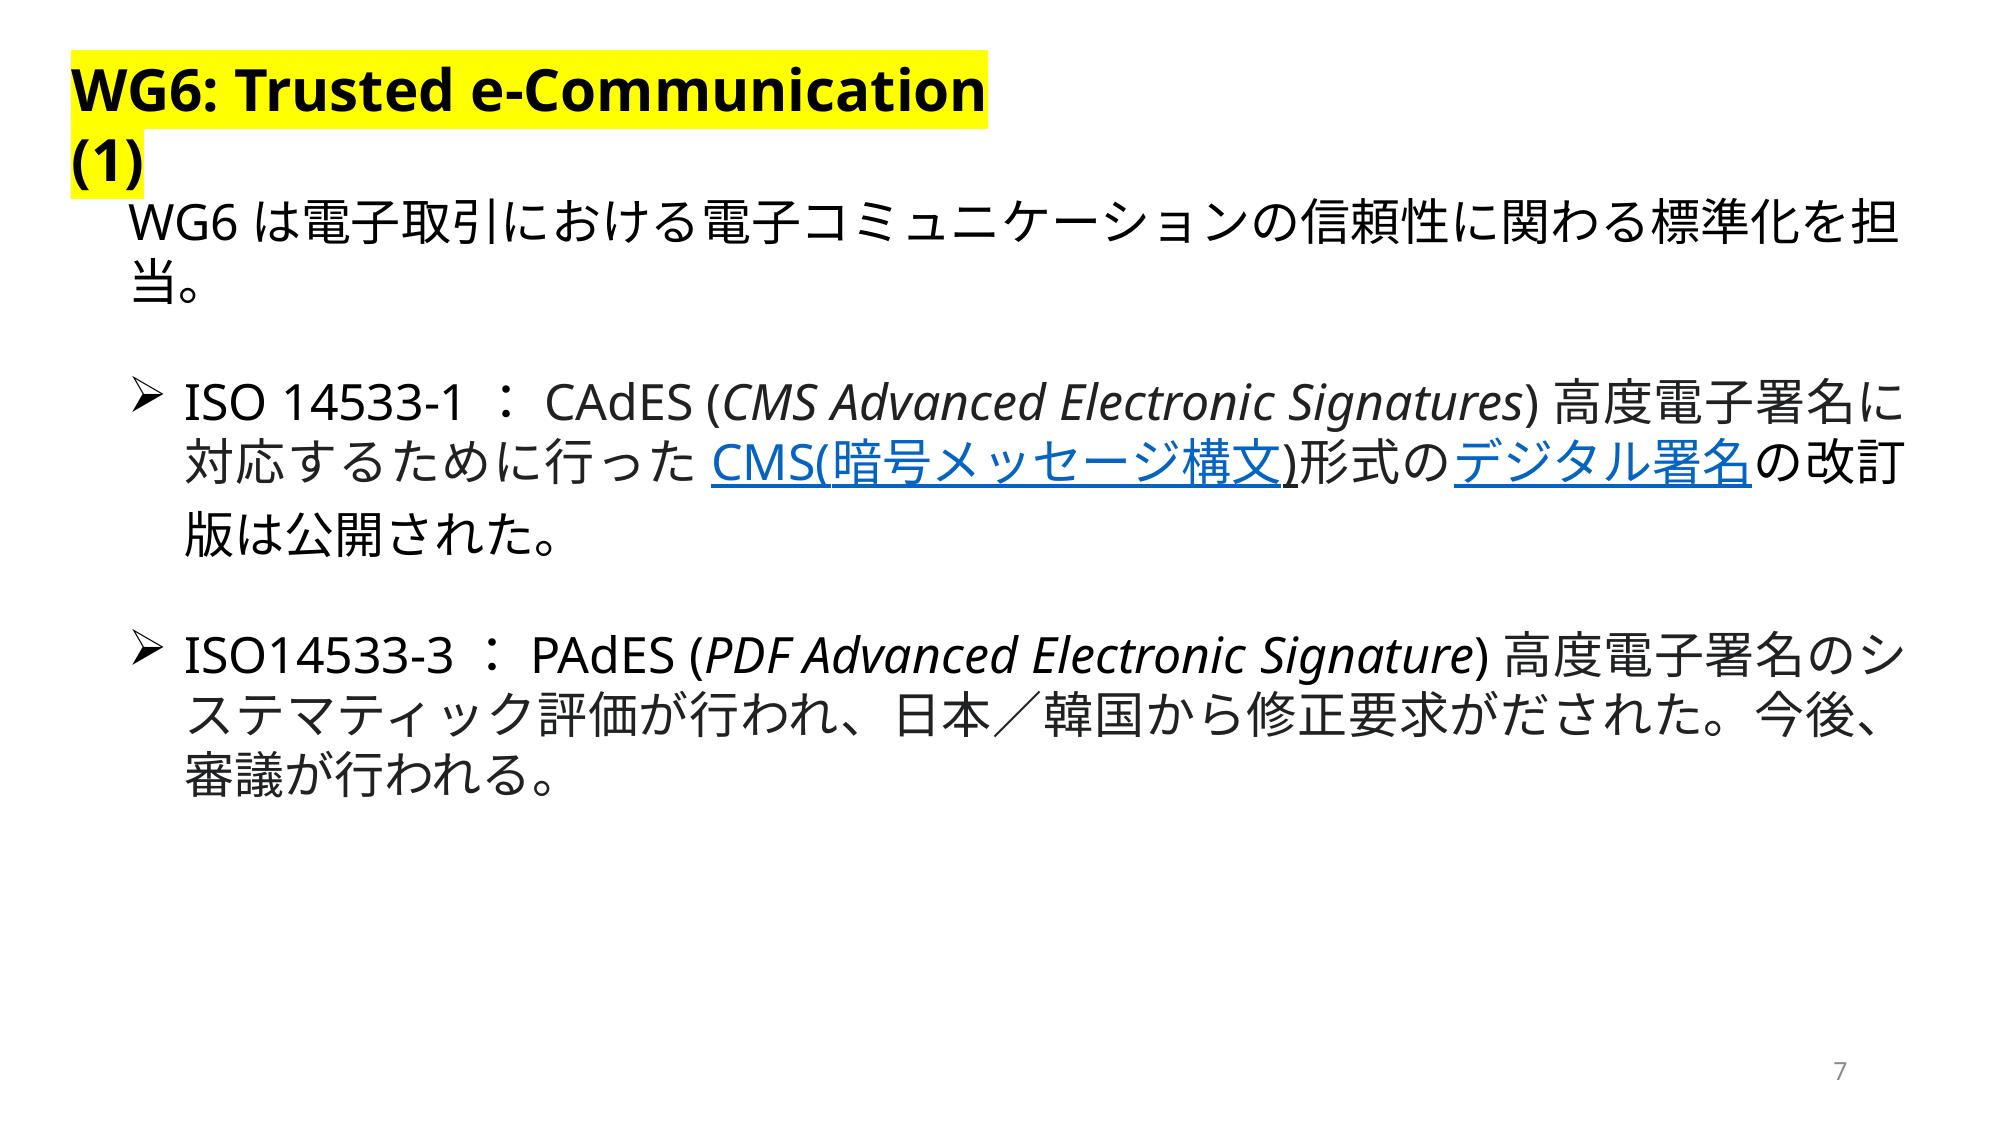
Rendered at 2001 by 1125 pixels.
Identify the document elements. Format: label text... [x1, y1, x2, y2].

slide_number 7 [1412, 1042, 1863, 1103]
text_box WG6は電子取引における電子コミュニケーションの信頼性に関わる標準化を担当。 ISO 14533-1：CAdES (CMS Advanced Electronic Signatures)高度電子署名に対応するために行ったCMS(暗号メッセージ構文)形式のデジタル署名の改訂版は公開された。 ISO14533-3：PAdES (PDF Advanced Electronic Signature)高度電子署名のシステマティック評価が行われ、日本／韓国から修正要求がだされた。今後、審議が行われる。 [113, 183, 1922, 931]
text_box WG6: Trusted e-Communication (1) [56, 46, 1057, 201]
